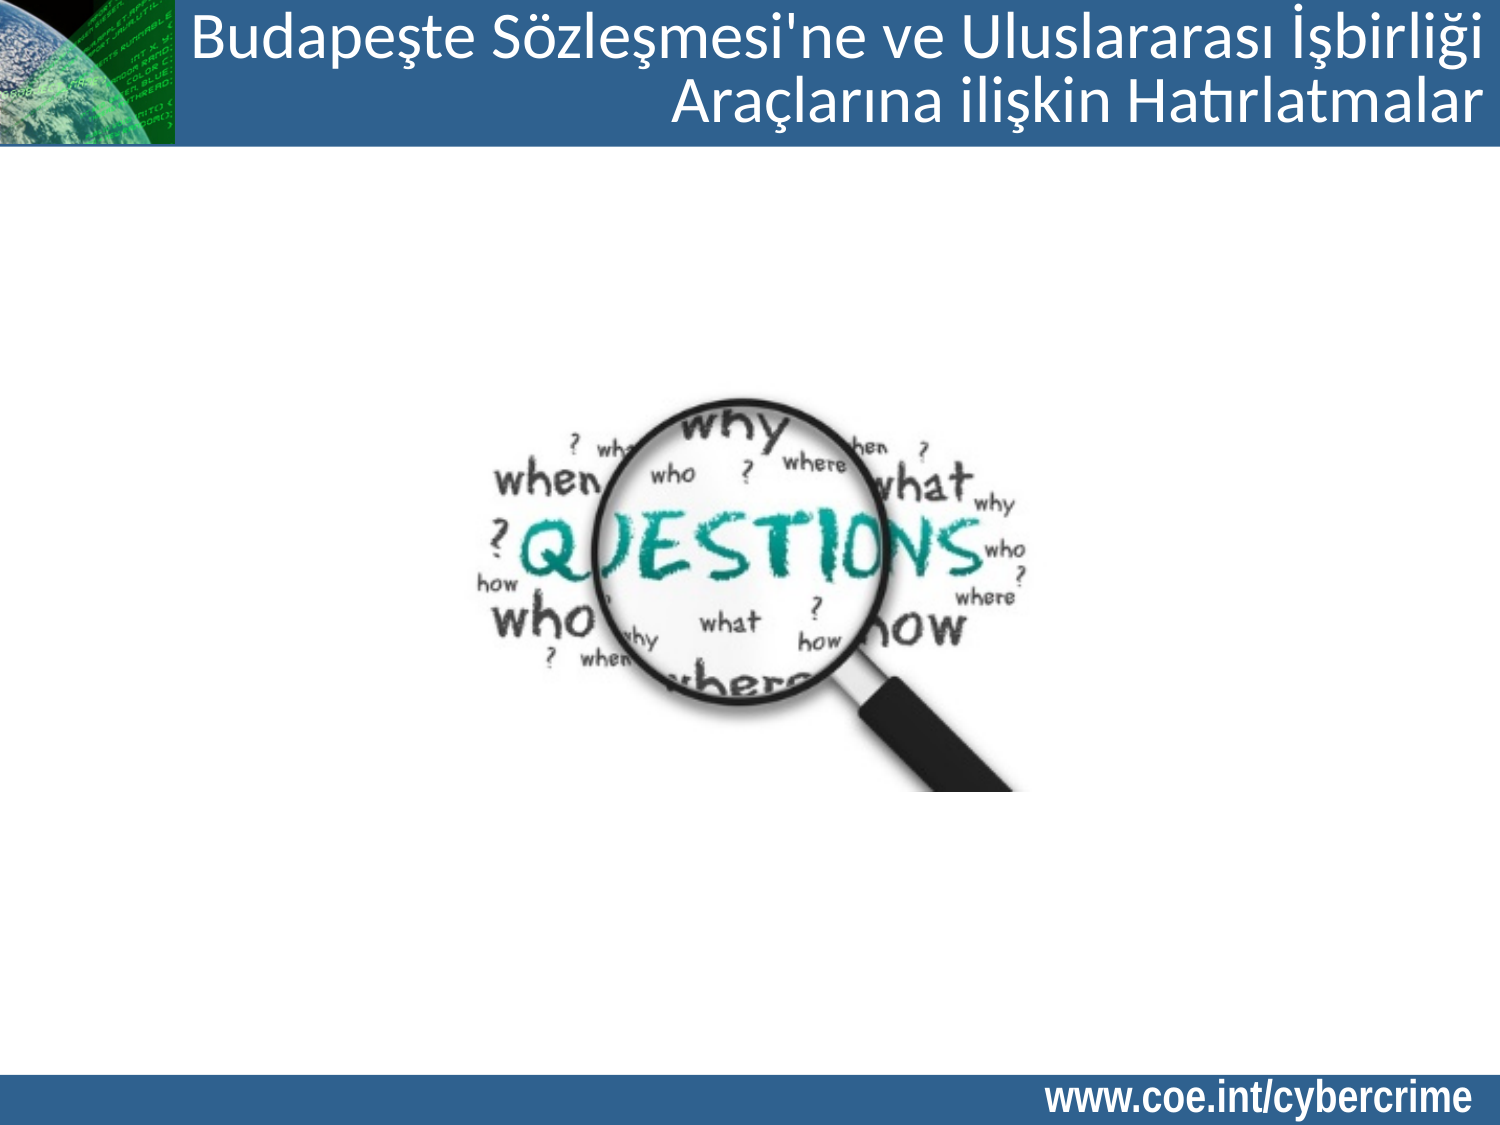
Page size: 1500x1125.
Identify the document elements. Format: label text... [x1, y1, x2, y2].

picture [0, 0, 175, 144]
text_box Budapeşte Sözleşmesi'ne ve Uluslararası İşbirliği Araçlarına ilişkin Hatırlatmalar [177, 0, 1500, 149]
picture [443, 332, 1057, 793]
text_box www.coe.int/cybercrime [1030, 1059, 1500, 1125]
text_box [0, 1073, 1030, 1125]
